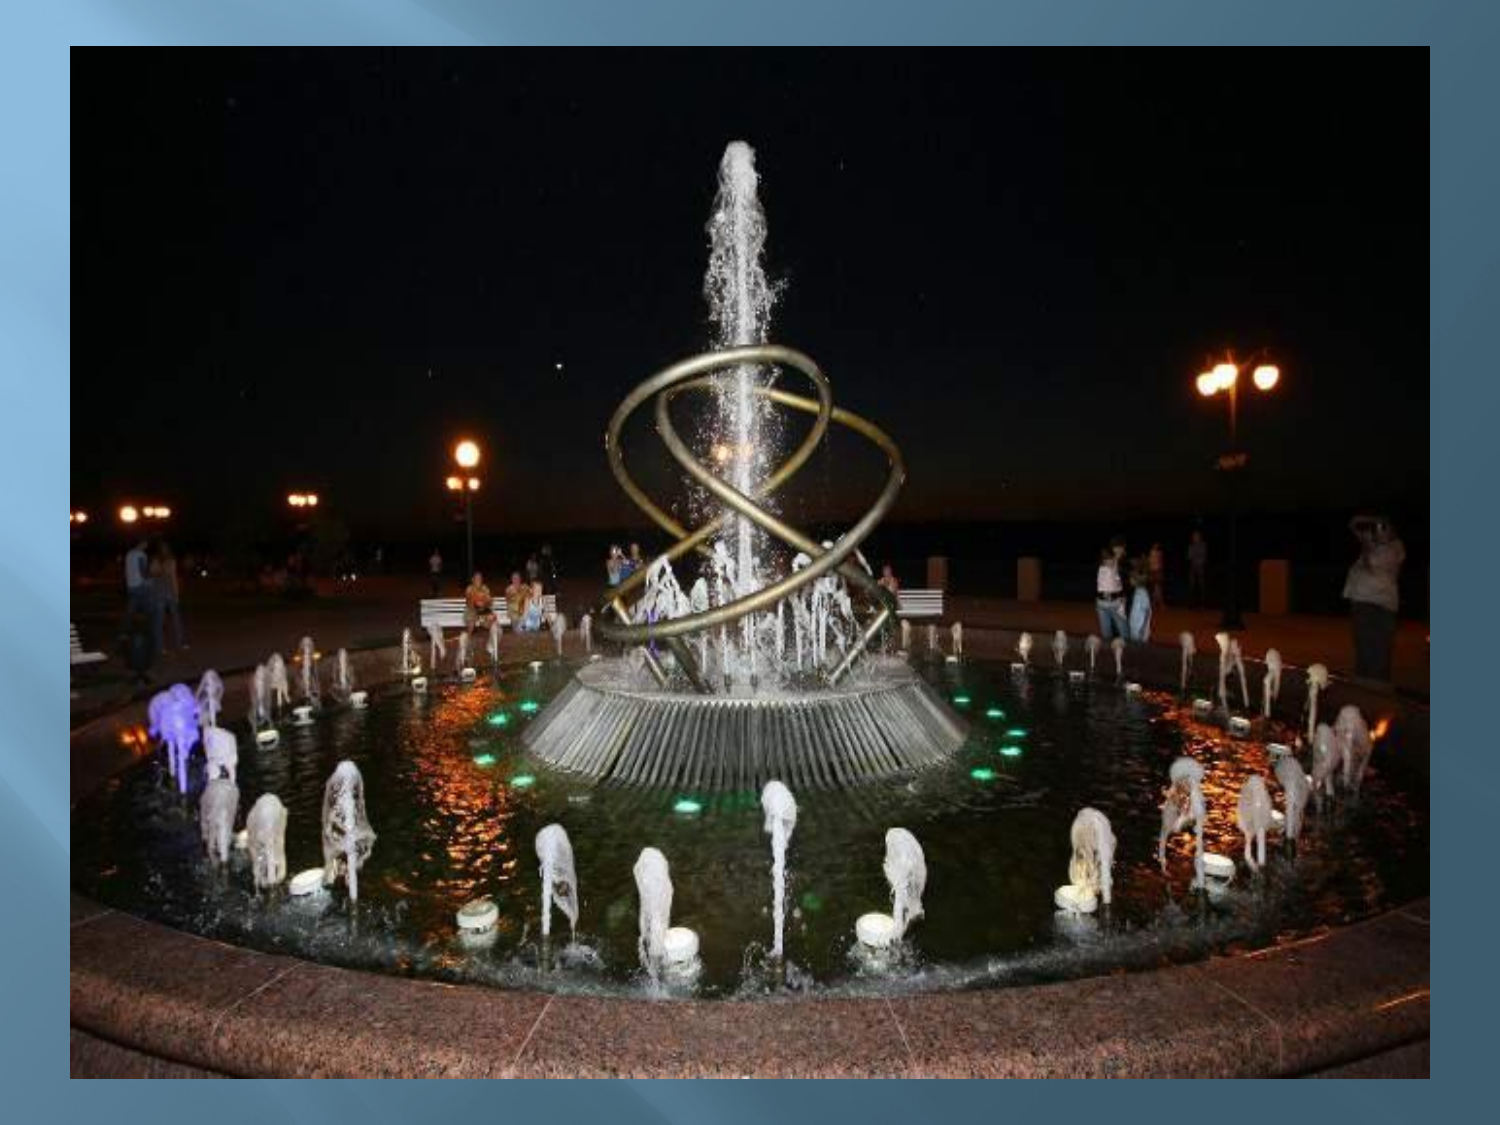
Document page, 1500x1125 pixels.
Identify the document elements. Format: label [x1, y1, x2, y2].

list [70, 46, 1430, 1079]
